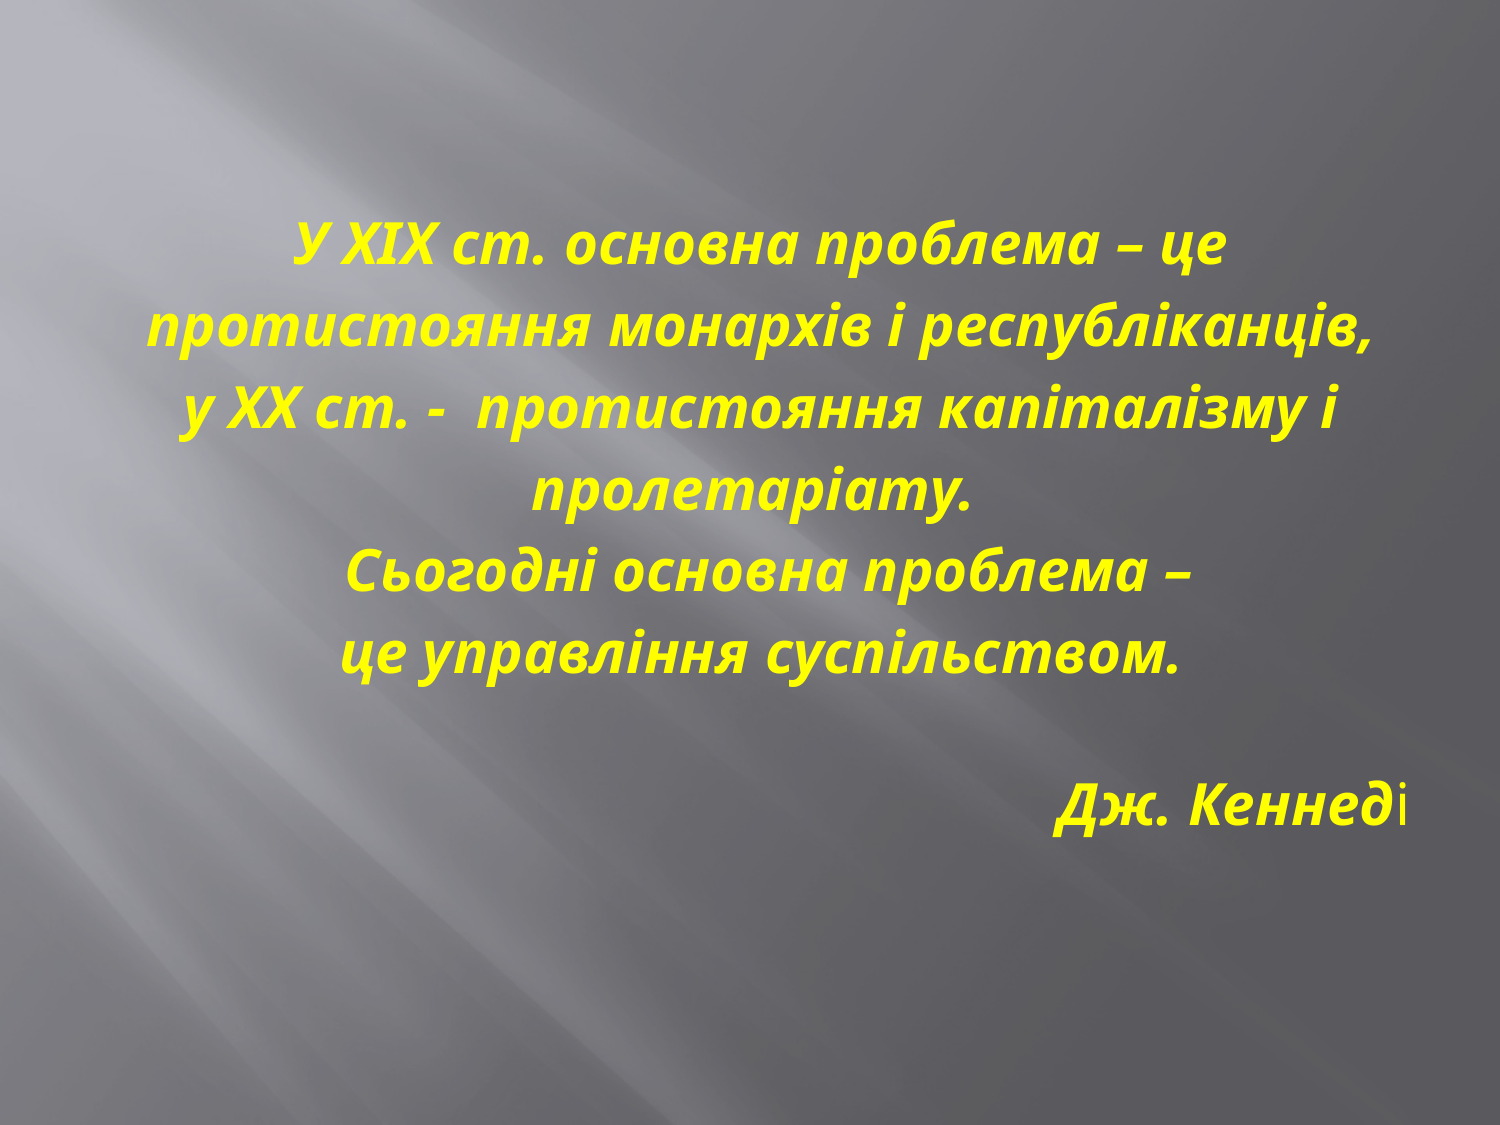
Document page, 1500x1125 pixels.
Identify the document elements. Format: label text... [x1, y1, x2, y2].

list У ХІХ ст. основна проблема – це протистояння монархів і республіканців, у ХХ ст. - протистояння капіталізму і пролетаріату. Сьогодні основна проблема – це управління суспільством. Дж. Кеннеді [74, 198, 1426, 1006]
